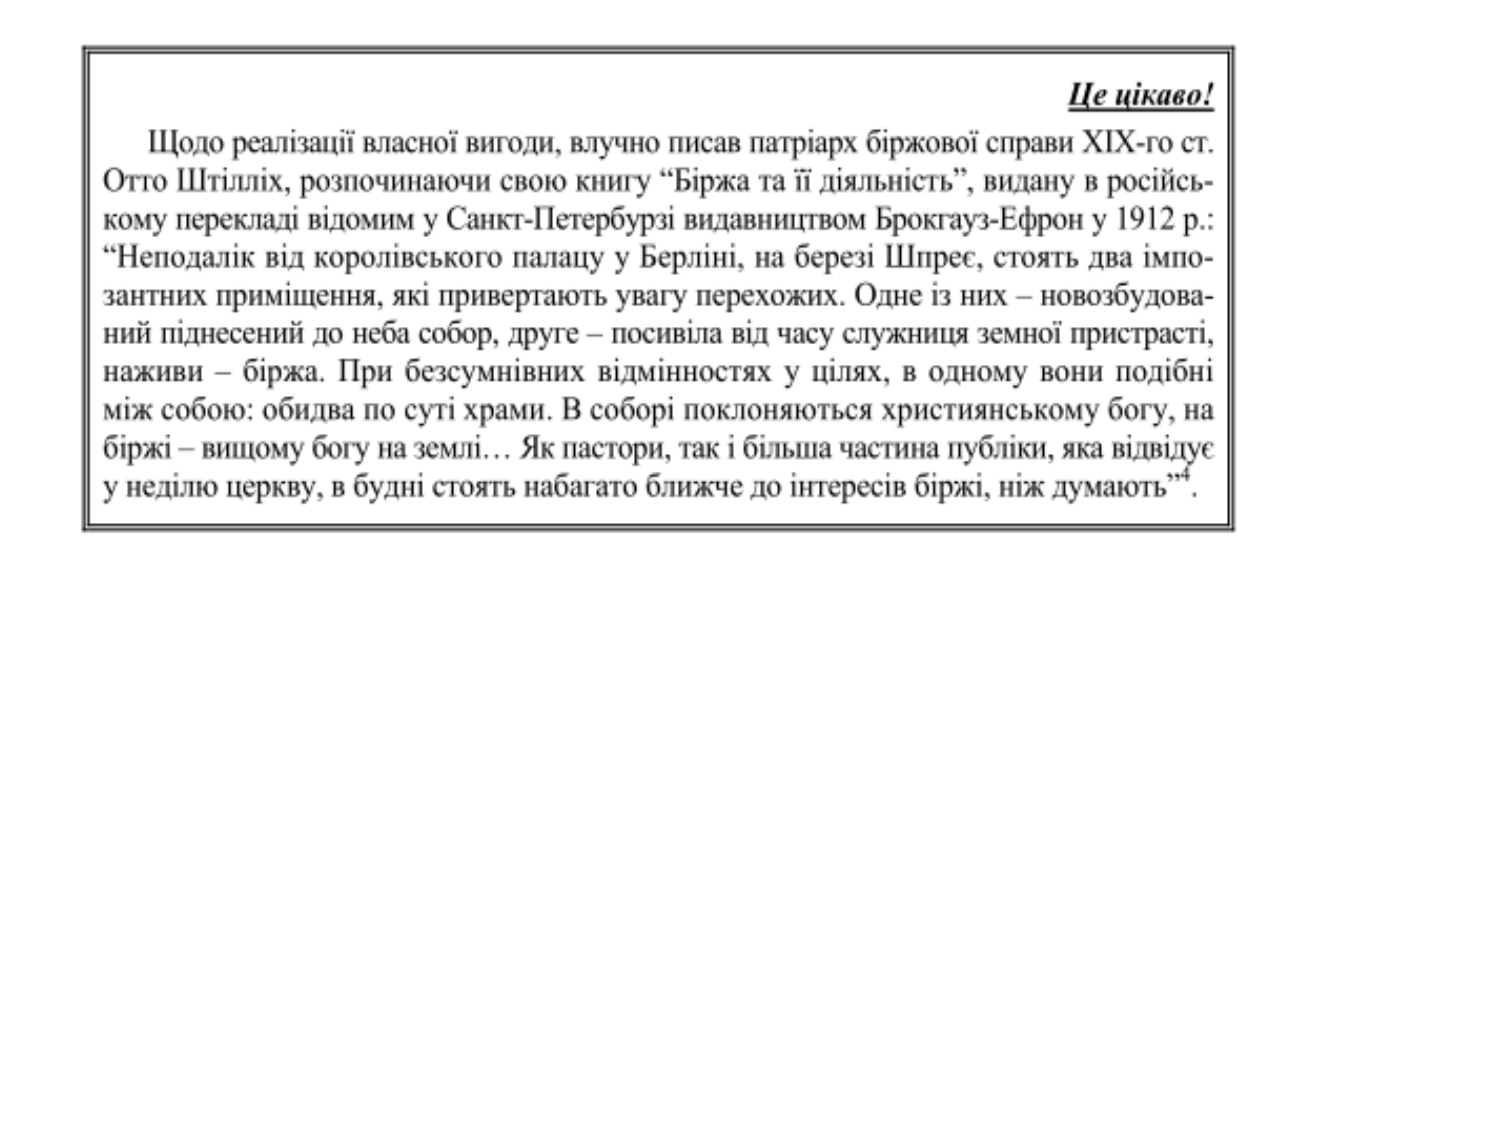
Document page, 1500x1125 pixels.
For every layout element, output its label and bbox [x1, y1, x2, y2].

picture [62, 30, 1247, 551]
